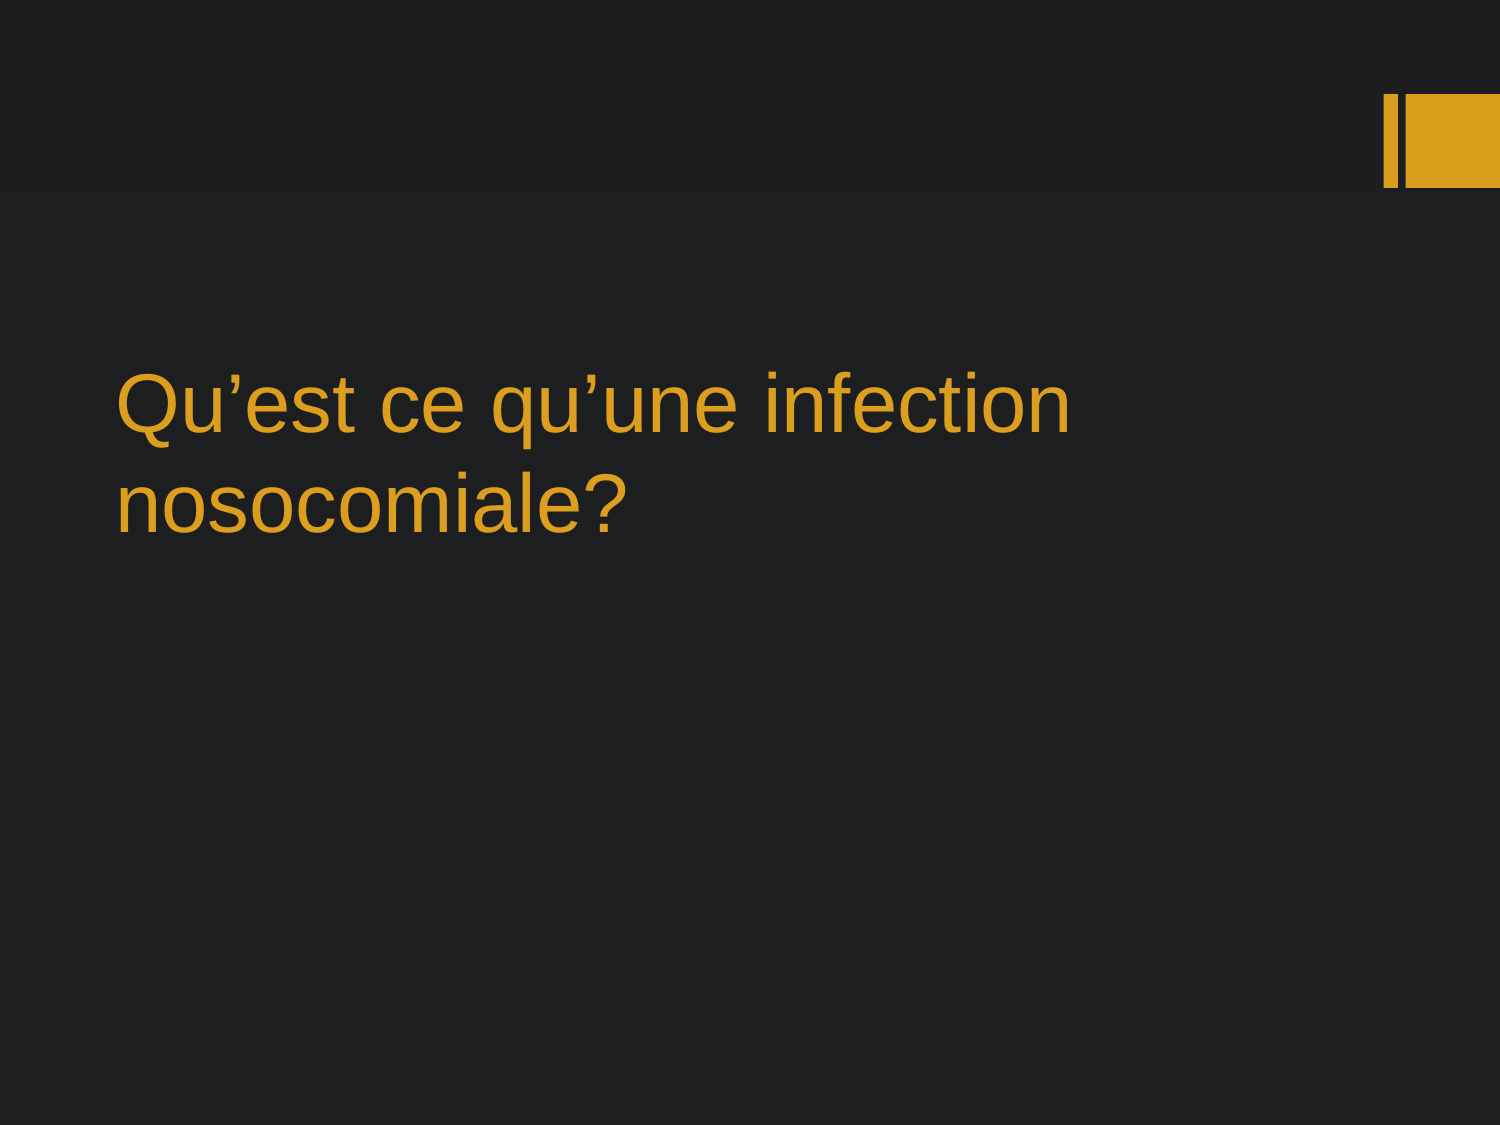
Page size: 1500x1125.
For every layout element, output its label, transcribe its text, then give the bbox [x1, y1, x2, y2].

title Qu’est ce qu’une infection nosocomiale? [100, 326, 1412, 657]
